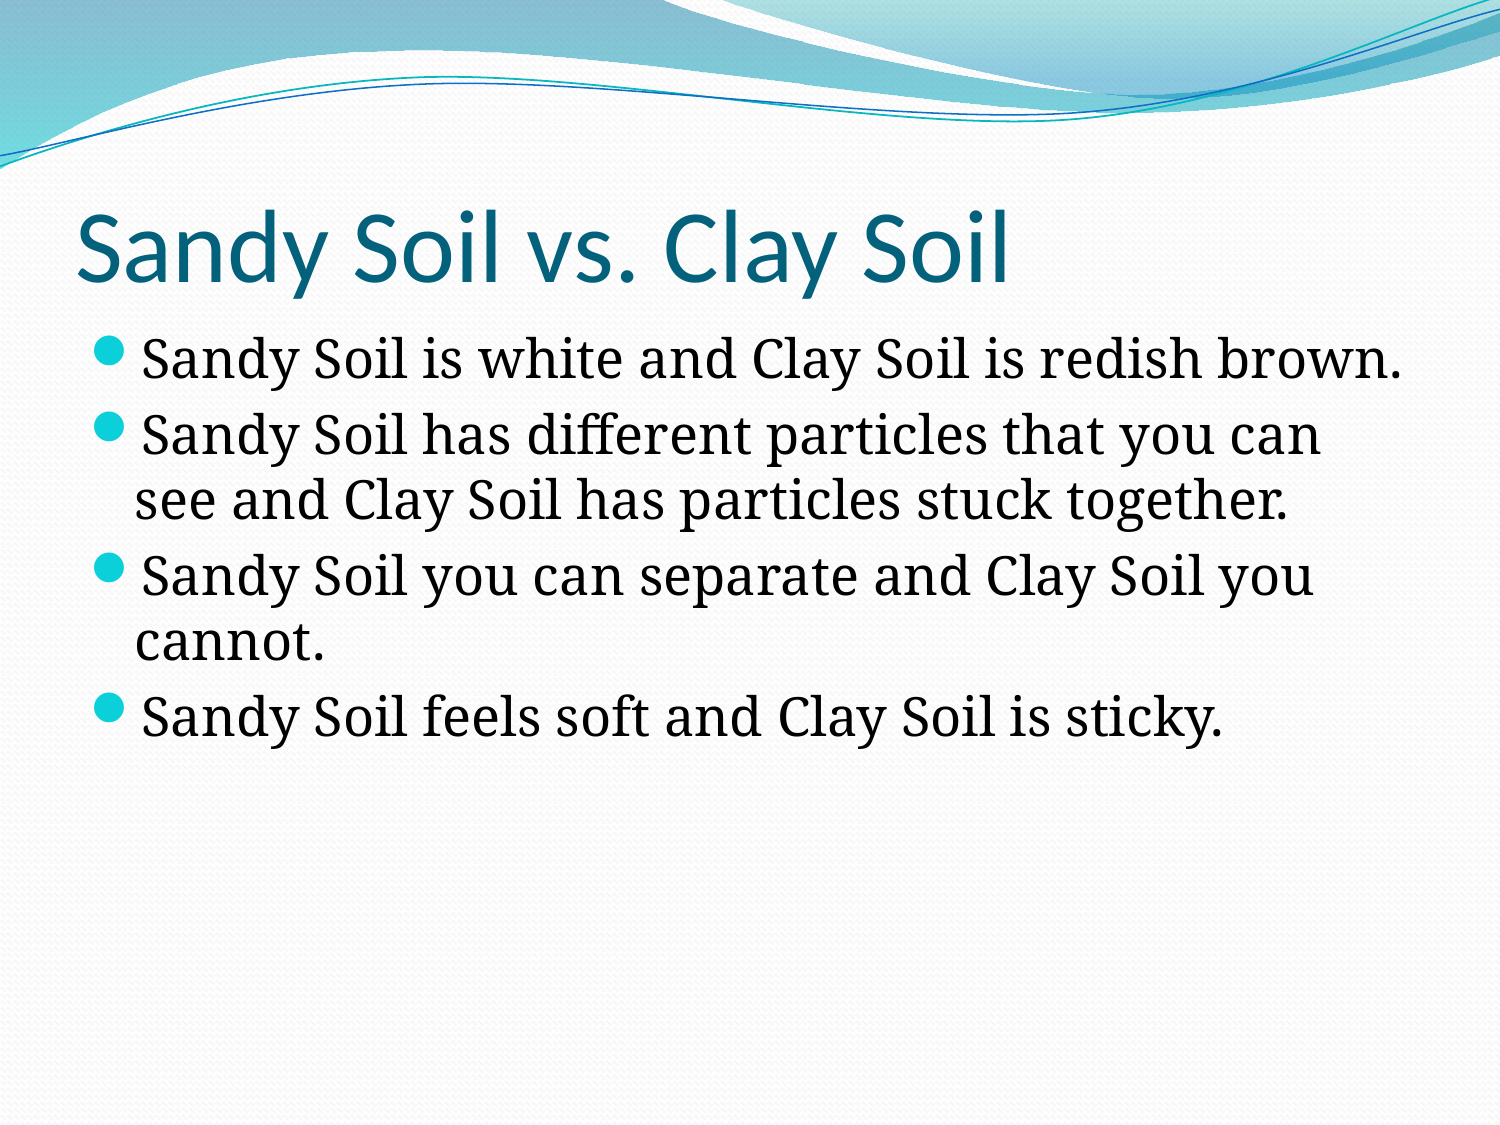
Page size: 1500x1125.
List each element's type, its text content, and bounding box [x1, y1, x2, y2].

list Sandy Soil is white and Clay Soil is redish brown. Sandy Soil has different particles that you can see and Clay Soil has particles stuck together. Sandy Soil you can separate and Clay Soil you cannot. Sandy Soil feels soft and Clay Soil is sticky. [75, 317, 1425, 1038]
title Sandy Soil vs. Clay Soil [75, 115, 1425, 303]
